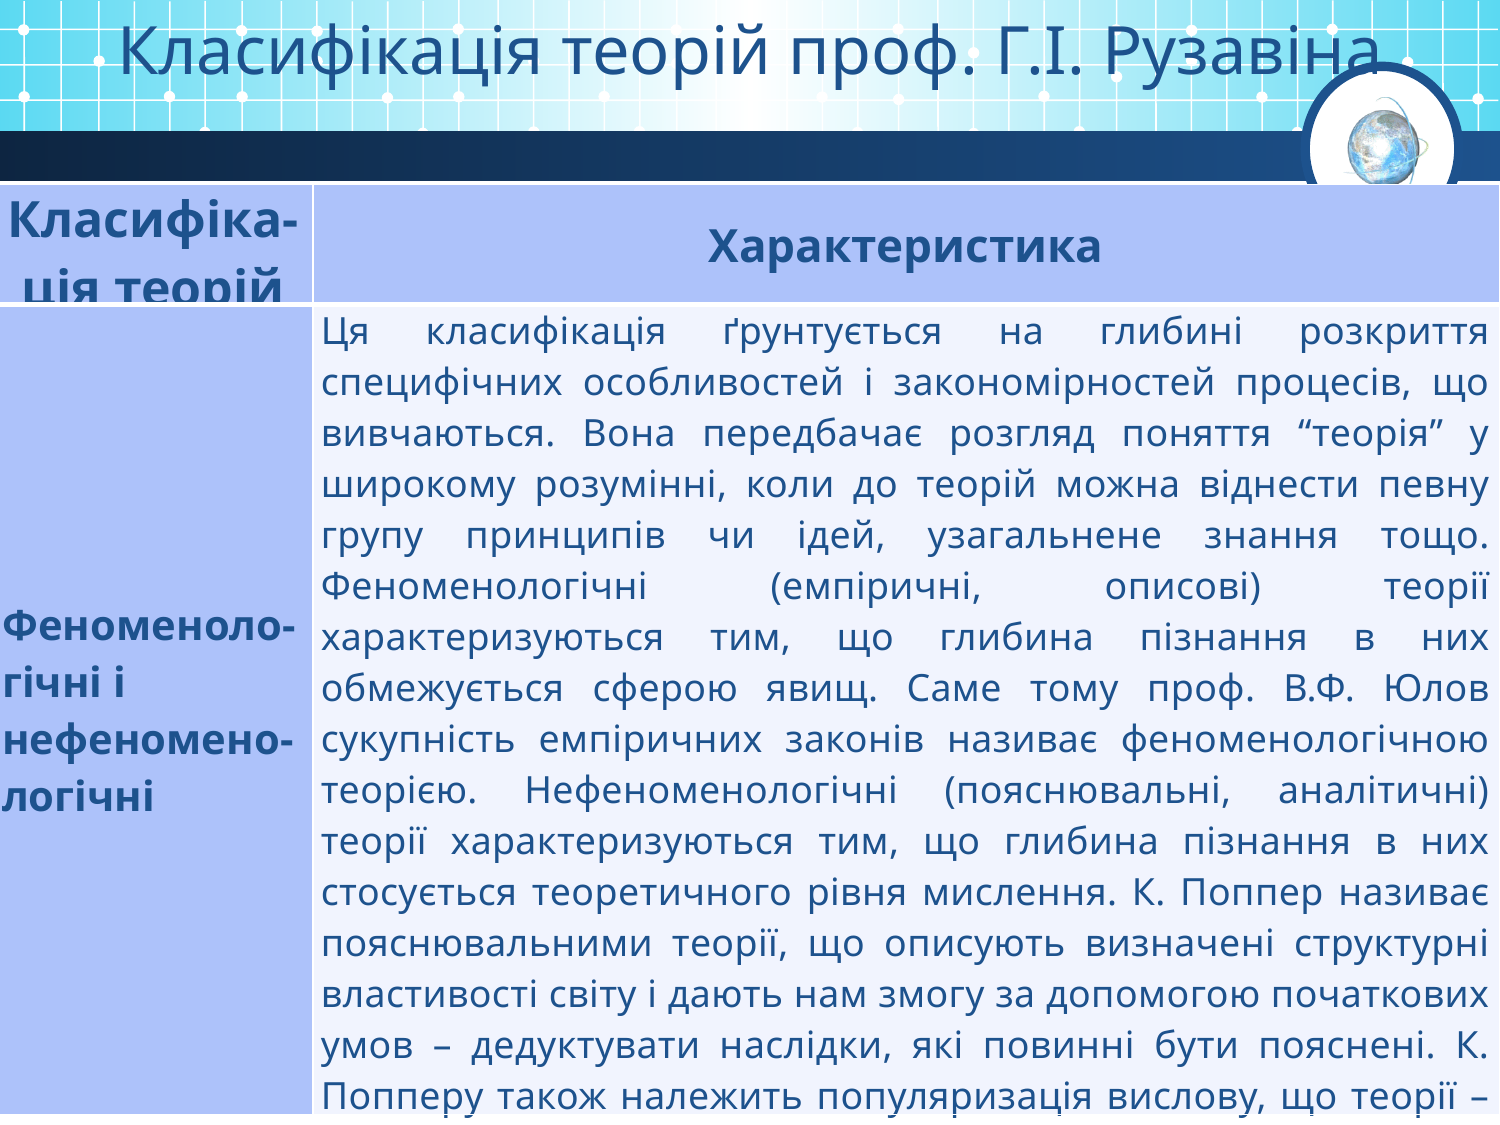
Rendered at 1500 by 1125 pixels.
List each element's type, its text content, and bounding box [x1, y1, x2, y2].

table_header Класифіка-ція теорій [0, 185, 312, 302]
table_cell 0 [1084, 102, 1089, 131]
table_header Характеристика [314, 185, 1499, 302]
table_cell 0 [369, 101, 374, 131]
table_cell Феноменоло-гічні і нефеномено-логічні [0, 307, 312, 1114]
text_box Класифікація теорій проф. Г.І. Рузавіна [0, 0, 1500, 96]
picture [1310, 96, 1454, 184]
table_cell Ця класифікація ґрунтується на глибині розкриття специфічних особливостей і закономірностей процесів, що вивчаються. Вона передбачає розгляд поняття “теорія” у широкому розумінні, коли до теорій можна віднести певну групу принципів чи ідей, узагальнене знання тощо. Феноменологічні (емпіричні, описові) теорії характеризуються тим, що глибина пізнання в них обмежується сферою явищ. Саме тому проф. В.Ф. Юлов сукупність емпіричних законів називає феноменологічною теорією. Нефеноменологічні (пояснювальні, аналітичні) теорії характеризуються тим, що глибина пізнання в них стосується теоретичного рівня мислення. К. Поппер називає пояснювальними теорії, що описують визначені структурні властивості світу і дають нам змогу за допомогою початкових умов – дедуктувати наслідки, які повинні бути пояснені. К. Попперу також належить популяризація вислову, що теорії – це сітки, які закидають в океан незвіданого і одержують улов нових знань [314, 307, 1499, 1114]
